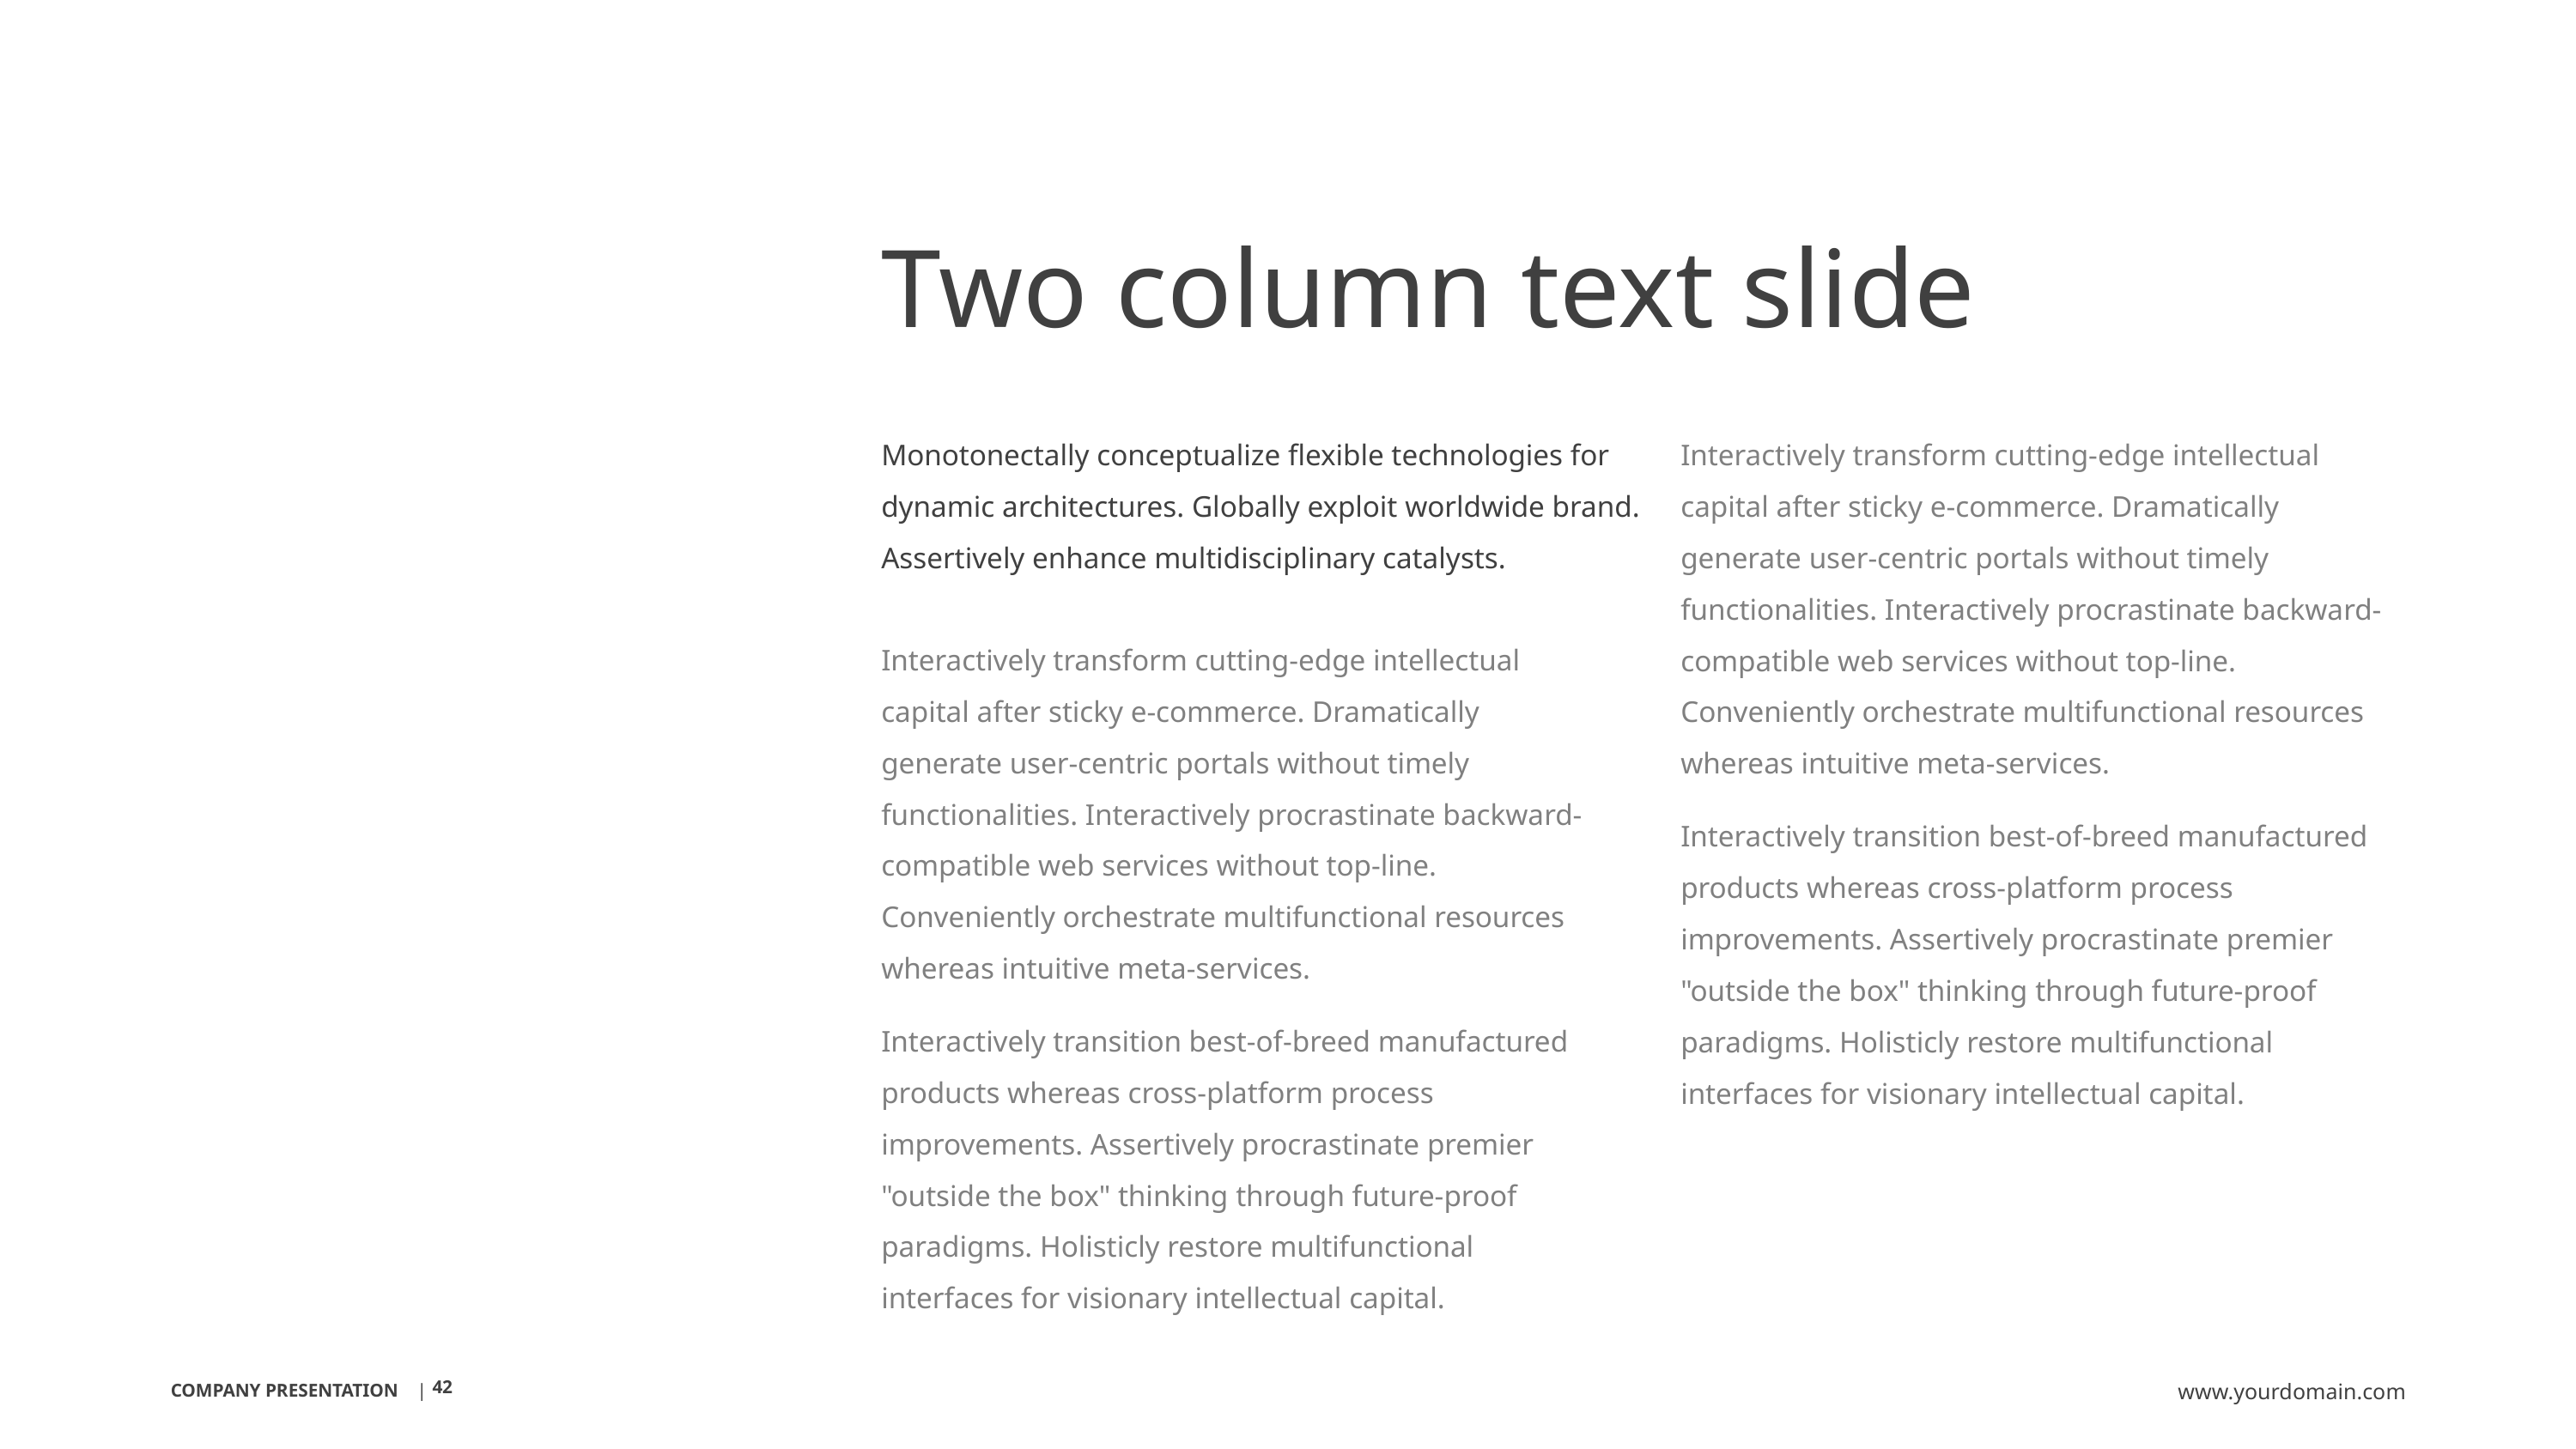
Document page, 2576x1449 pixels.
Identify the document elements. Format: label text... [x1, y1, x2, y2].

text_box Interactively transform cutting-edge intellectual capital after sticky e-commerce. Dramatically generate user-centric portals without timely functionalities. Interactively procrastinate backward-compatible web services without top-line. Conveniently orchestrate multifunctional resources whereas intuitive meta-services. Interactively transition best-of-breed manufactured products whereas cross-platform process improvements. Assertively procrastinate premier "outside the box" thinking through future-proof paradigms. Holisticly restore multifunctional interfaces for visionary intellectual capital. [1668, 413, 2409, 1117]
text_box Two column text slide [868, 209, 2468, 355]
text_box Monotonectally conceptualize flexible technologies for dynamic architectures. Globally exploit worldwide brand. Assertively enhance multidisciplinary catalysts. [868, 413, 1668, 581]
text_box Interactively transform cutting-edge intellectual capital after sticky e-commerce. Dramatically generate user-centric portals without timely functionalities. Interactively procrastinate backward-compatible web services without top-line. Conveniently orchestrate multifunctional resources whereas intuitive meta-services. Interactively transition best-of-breed manufactured products whereas cross-platform process improvements. Assertively procrastinate premier "outside the box" thinking through future-proof paradigms. Holisticly restore multifunctional interfaces for visionary intellectual capital. [868, 618, 1609, 1321]
picture [0, 0, 626, 1449]
